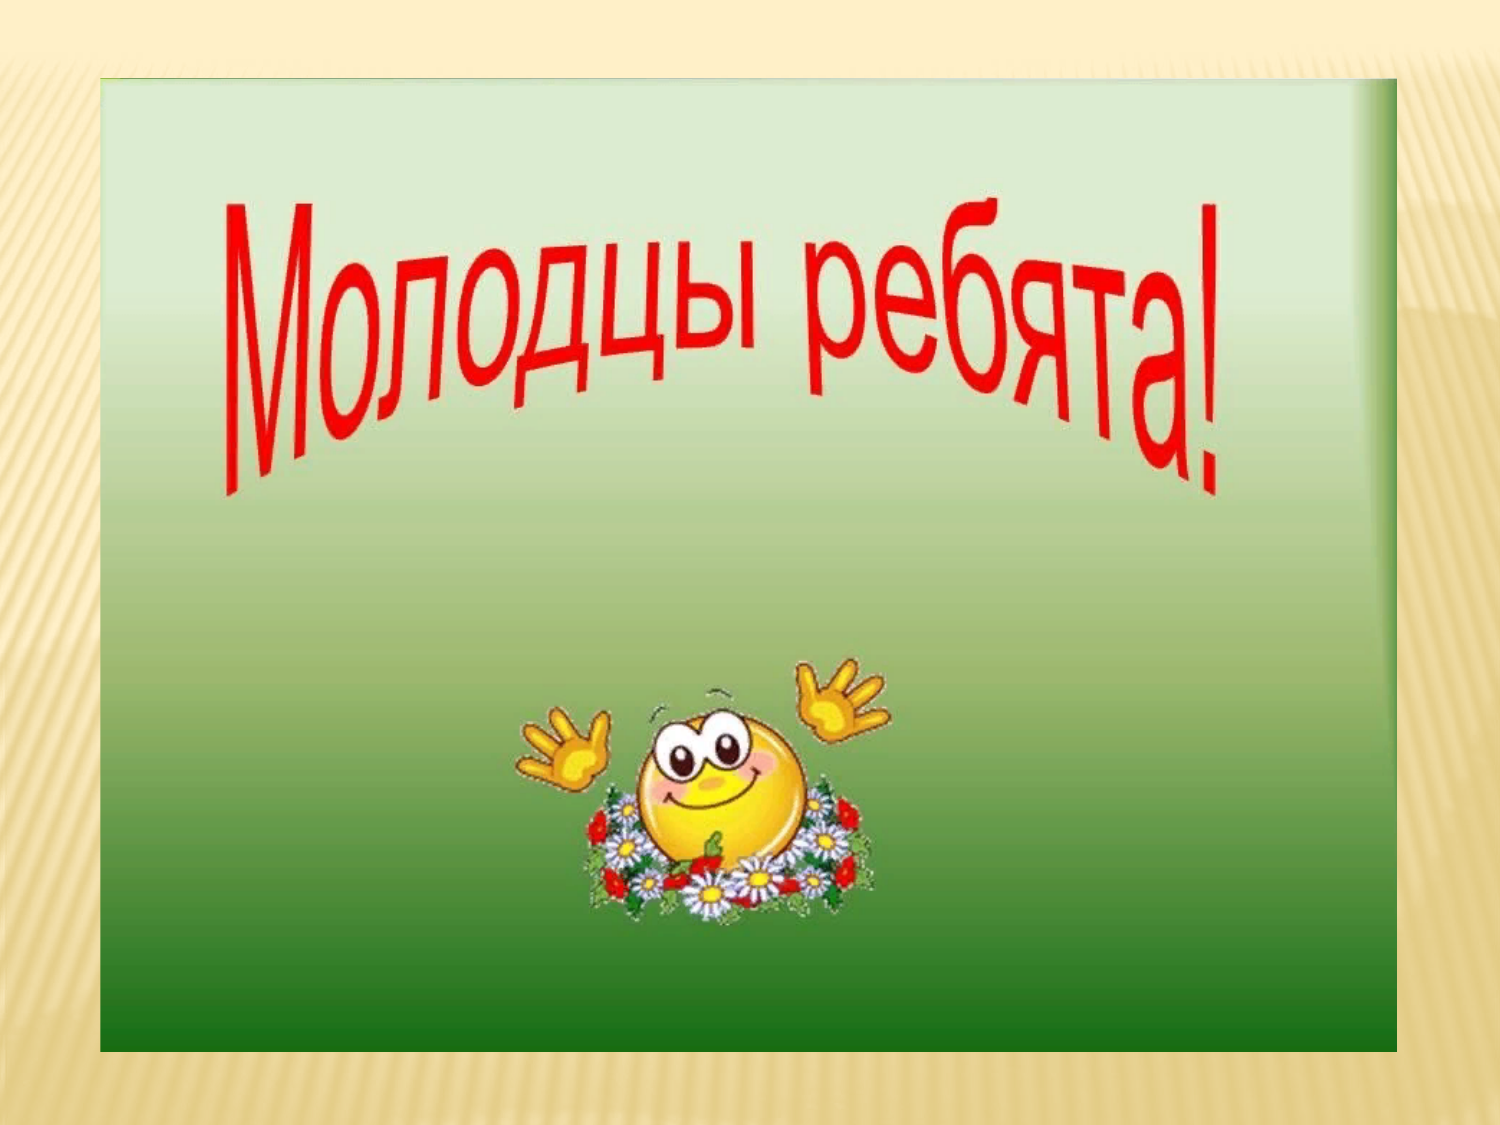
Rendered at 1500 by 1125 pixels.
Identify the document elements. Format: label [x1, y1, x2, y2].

picture [100, 77, 1398, 1053]
